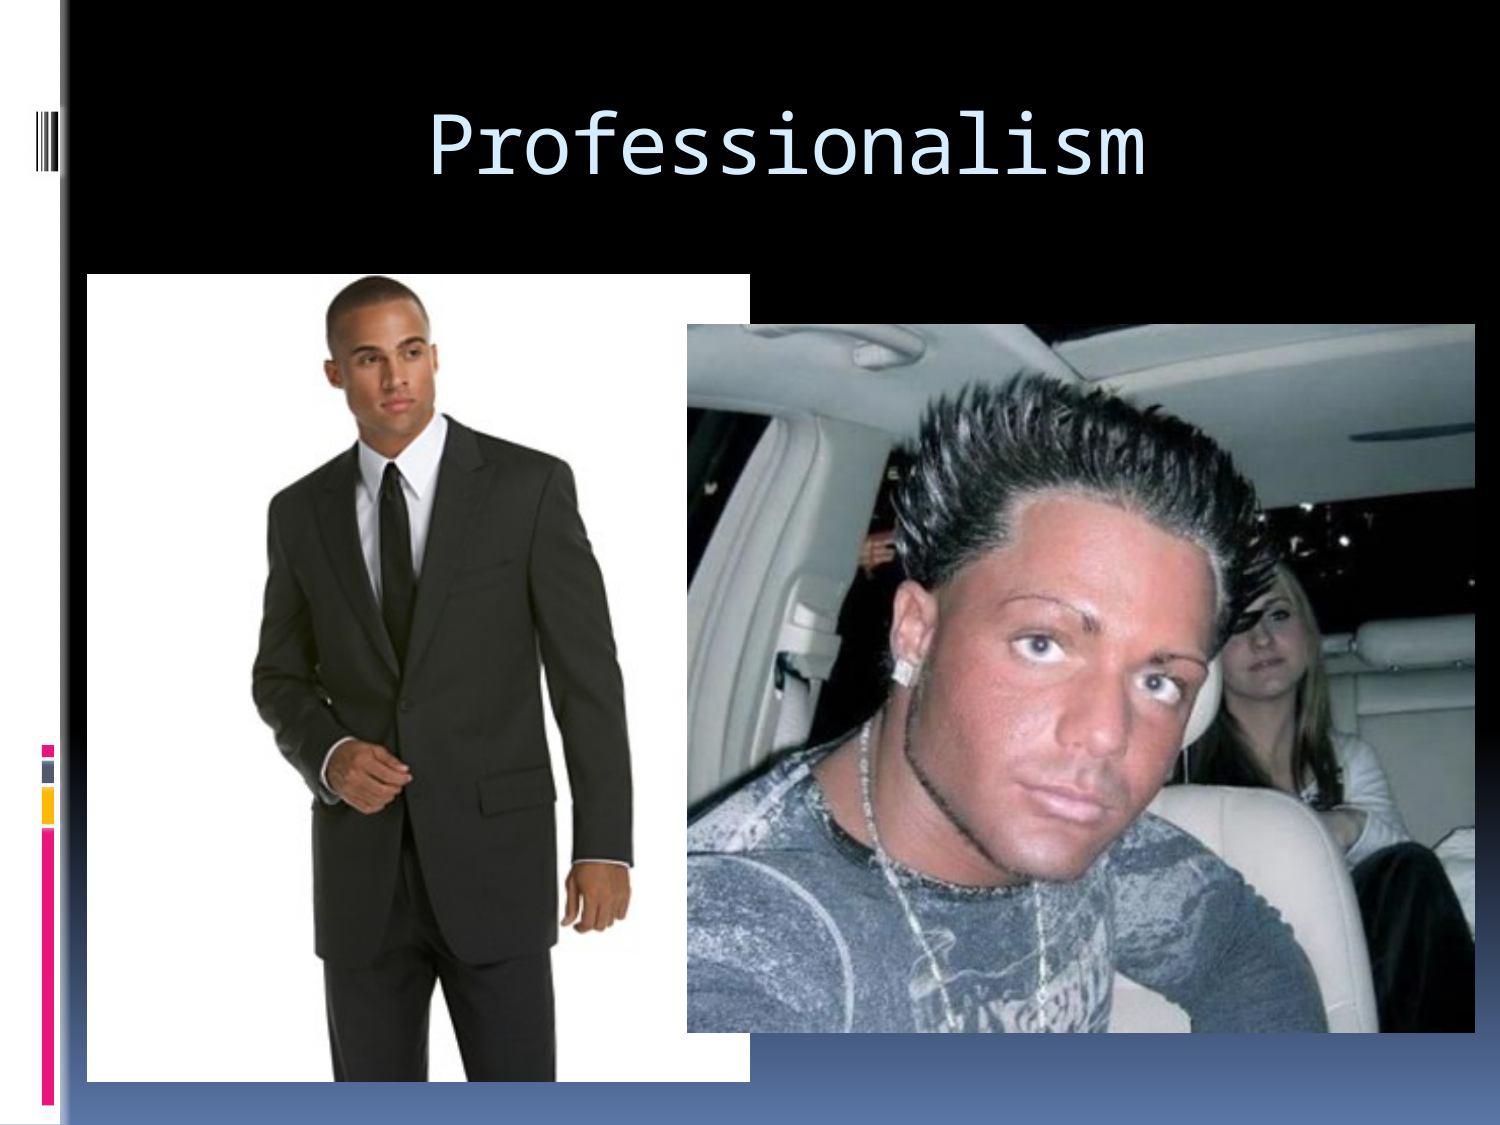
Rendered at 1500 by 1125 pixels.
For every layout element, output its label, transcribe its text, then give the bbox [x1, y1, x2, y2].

title Professionalism [150, 83, 1425, 234]
picture [86, 274, 751, 1083]
picture [687, 324, 1476, 1034]
